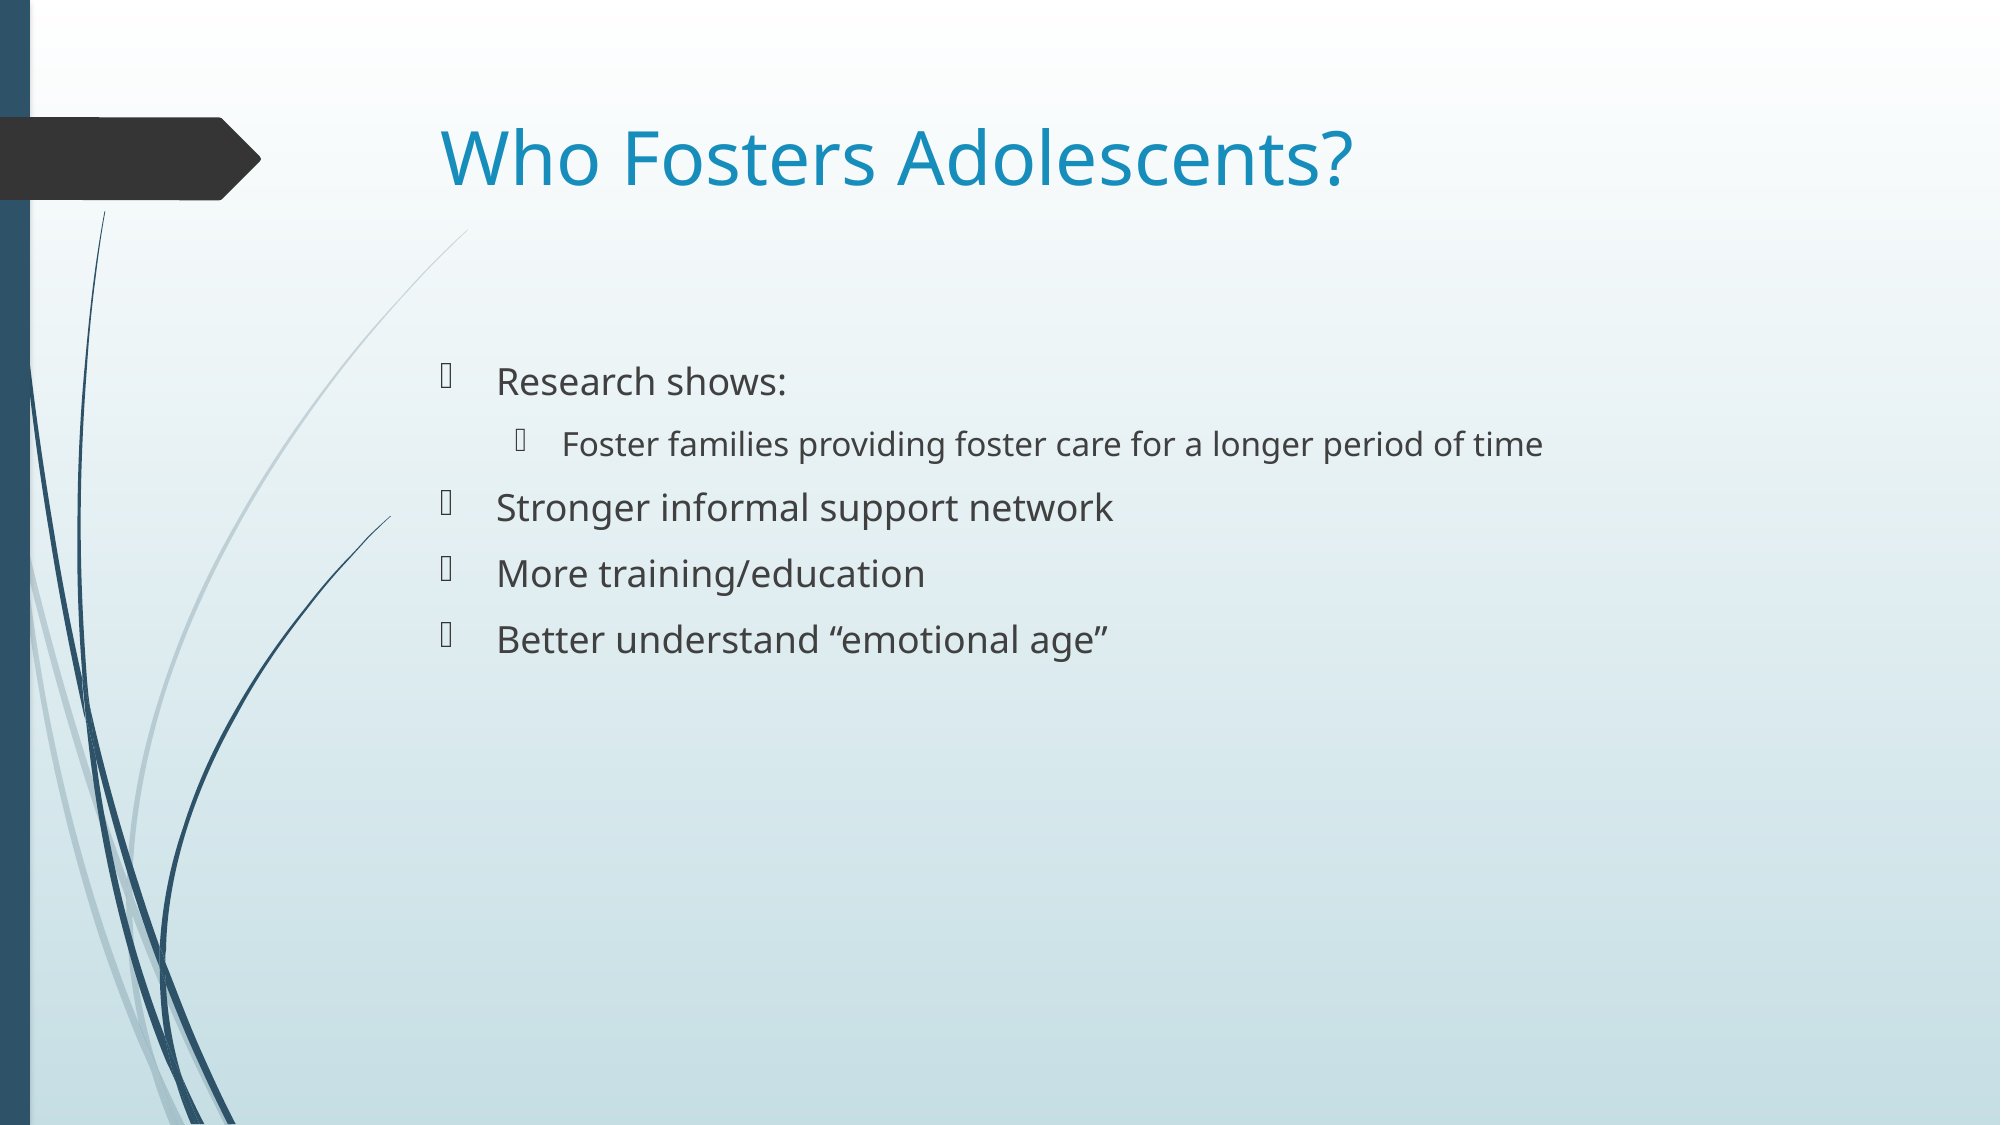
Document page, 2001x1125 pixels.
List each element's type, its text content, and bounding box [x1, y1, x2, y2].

title Who Fosters Adolescents? [425, 102, 1888, 313]
list Research shows: Foster families providing foster care for a longer period of time Stronger informal support network More training/education Better understand “emotional age” [424, 350, 1888, 970]
